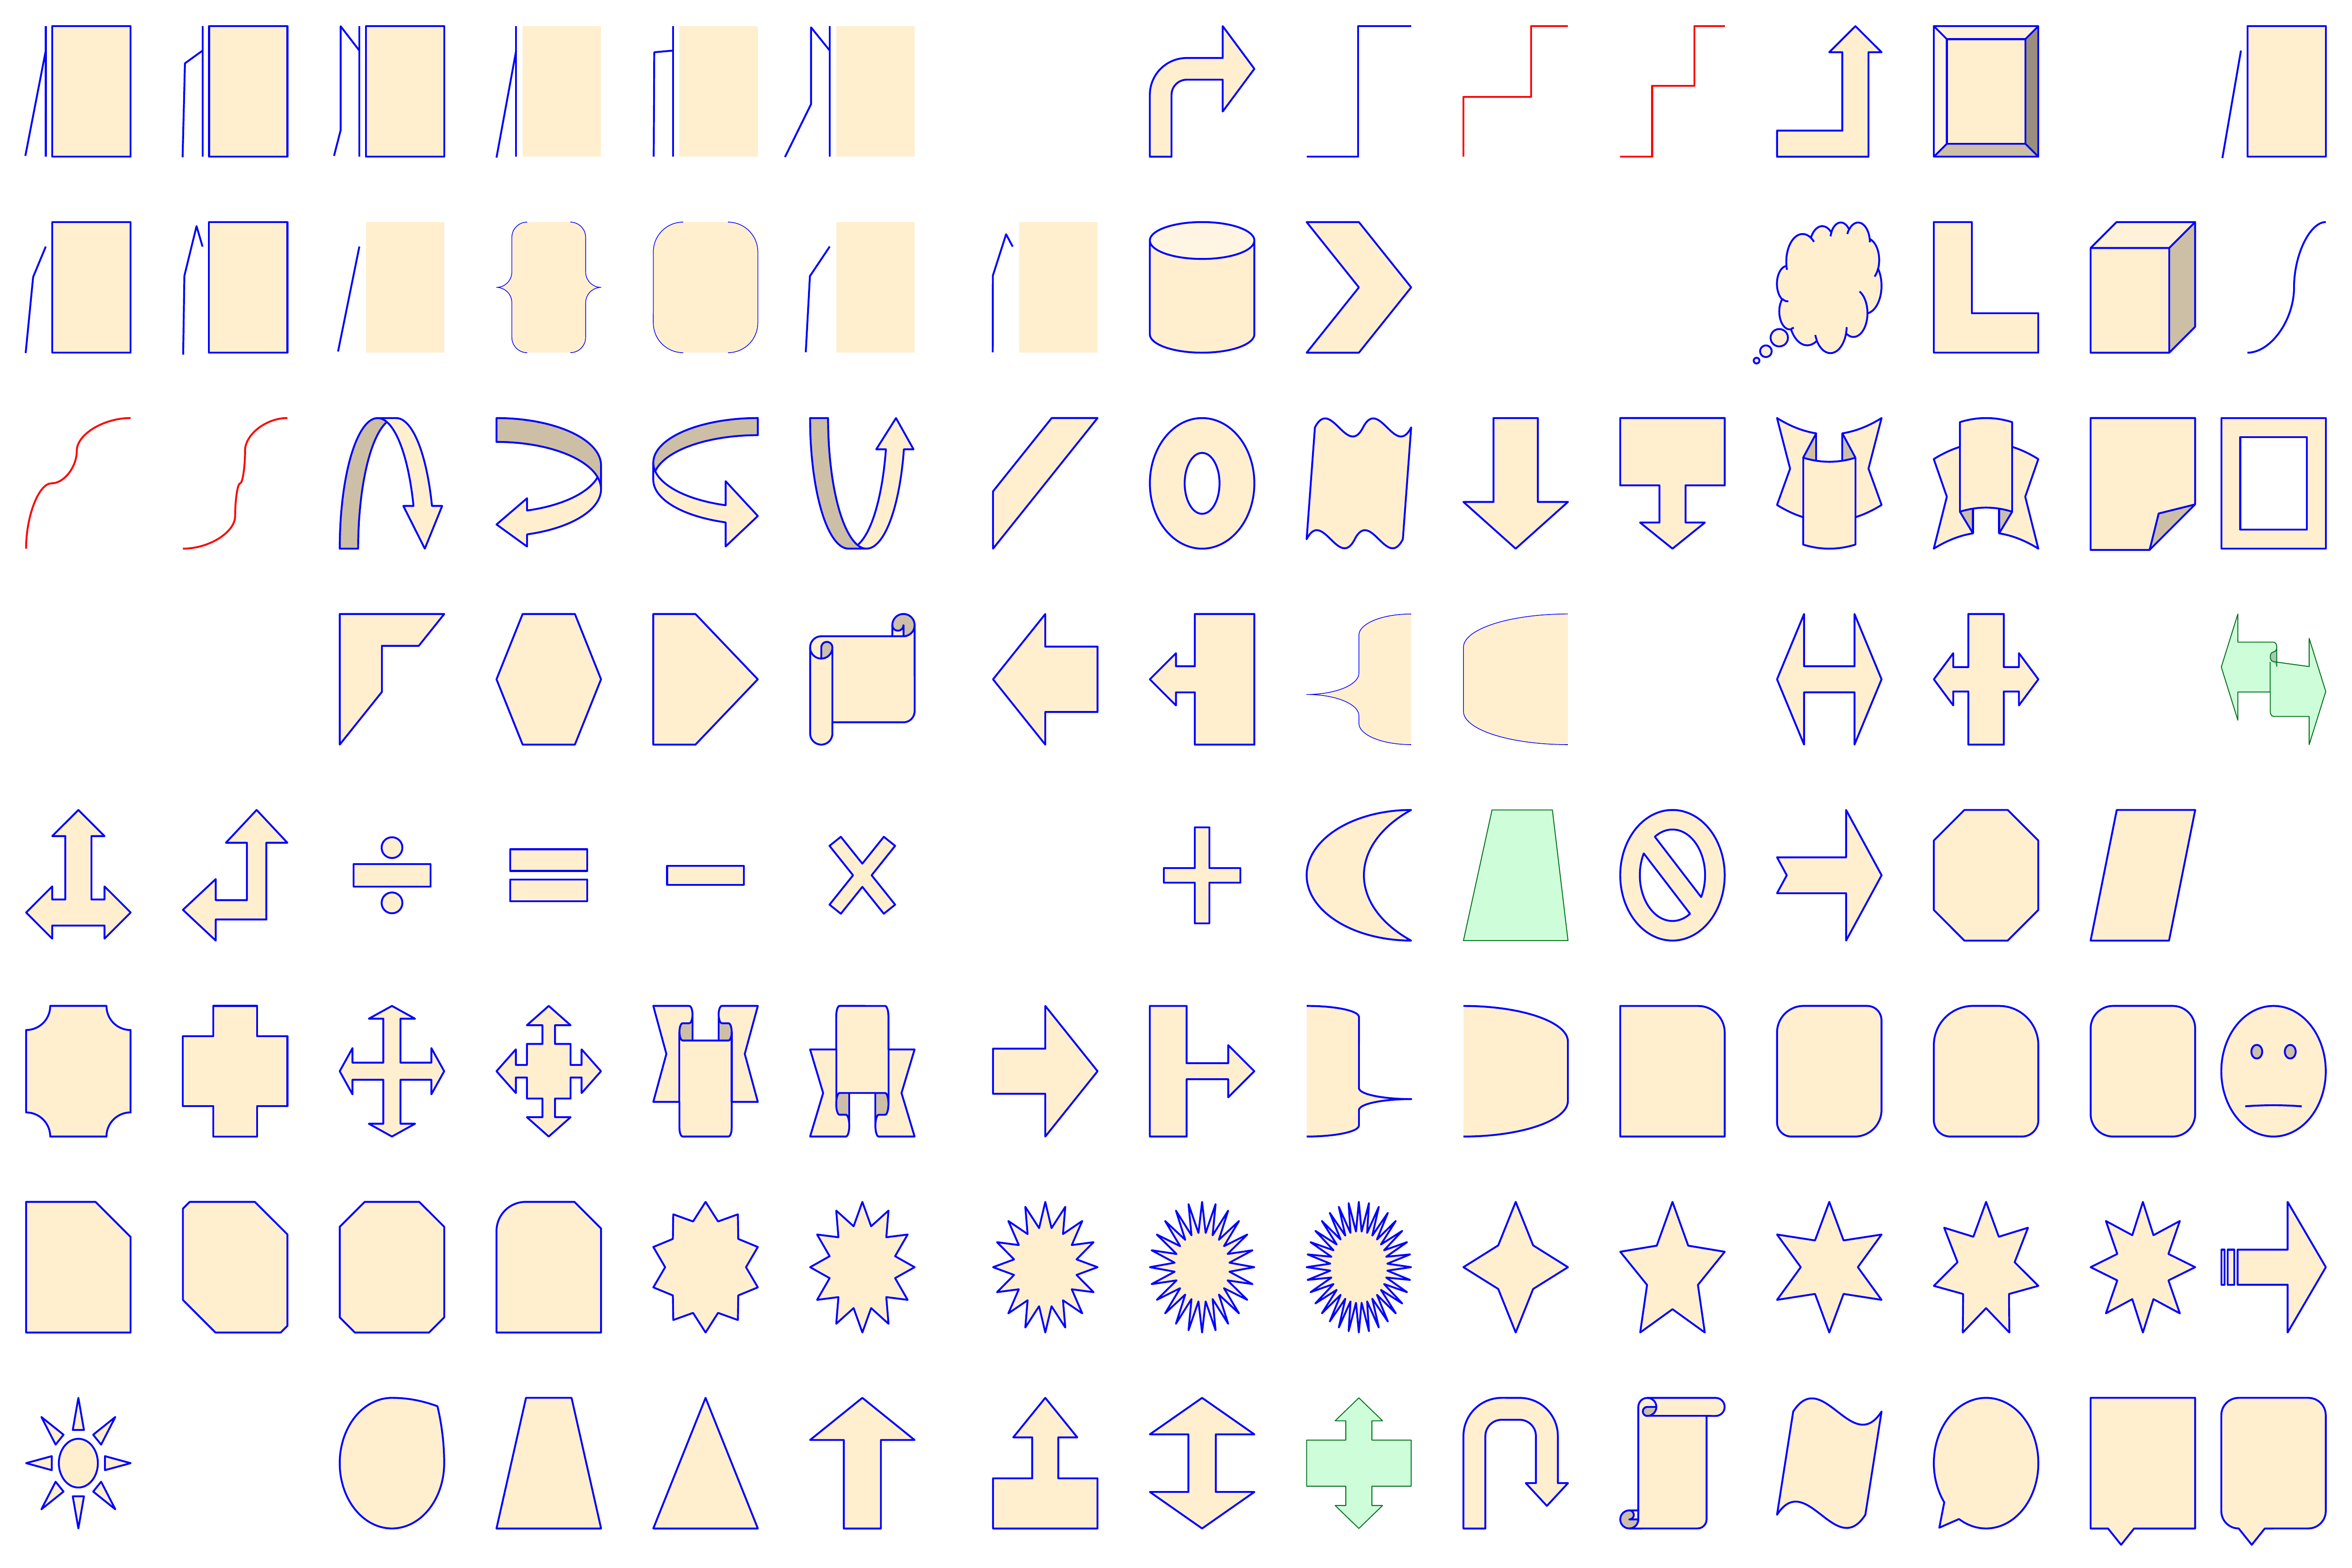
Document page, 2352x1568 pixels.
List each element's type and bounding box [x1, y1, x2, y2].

text_box [2247, 25, 2327, 158]
text_box [1776, 809, 1882, 942]
text_box [353, 863, 431, 888]
text_box [40, 1416, 65, 1446]
text_box [182, 809, 289, 942]
text_box [339, 1201, 445, 1334]
text_box [1462, 1397, 1569, 1530]
text_box [2220, 1397, 2327, 1546]
text_box [339, 1005, 445, 1138]
text_box [836, 222, 915, 353]
text_box [339, 613, 445, 746]
text_box [1933, 25, 2039, 158]
text_box [339, 1397, 445, 1530]
text_box [2220, 1005, 2327, 1138]
text_box [366, 222, 444, 353]
text_box [381, 836, 404, 859]
text_box [337, 246, 361, 352]
text_box [1305, 809, 1412, 942]
text_box [1463, 1005, 1568, 1137]
text_box [182, 225, 204, 355]
text_box [1752, 357, 1761, 365]
text_box [92, 1480, 116, 1510]
text_box [208, 25, 289, 158]
text_box [1163, 826, 1241, 924]
text_box [496, 222, 601, 353]
text_box [992, 1397, 1099, 1530]
text_box [333, 25, 360, 157]
text_box [2090, 809, 2196, 942]
text_box [495, 1201, 602, 1334]
text_box [181, 26, 204, 158]
text_box [836, 26, 915, 157]
text_box [1770, 221, 1882, 354]
text_box [992, 417, 1099, 550]
text_box [2247, 222, 2326, 353]
text_box [1149, 1201, 1255, 1334]
text_box [1463, 417, 1569, 550]
text_box [1932, 1397, 2040, 1530]
text_box [1305, 417, 1413, 550]
text_box [679, 26, 758, 157]
text_box [183, 418, 288, 549]
text_box [1149, 25, 1255, 158]
text_box [496, 1005, 602, 1138]
text_box [1149, 1005, 1255, 1138]
text_box [809, 1005, 916, 1138]
text_box [1776, 1397, 1882, 1529]
text_box [992, 613, 1099, 746]
text_box [992, 1201, 1099, 1334]
text_box [495, 417, 602, 548]
text_box [1776, 417, 1882, 550]
text_box [809, 417, 915, 550]
text_box [58, 1437, 99, 1489]
text_box [1462, 1201, 1569, 1334]
text_box [51, 25, 131, 158]
text_box [1932, 1005, 2040, 1138]
text_box [1619, 1005, 1726, 1138]
text_box [495, 1397, 602, 1530]
text_box [1305, 221, 1412, 354]
text_box [784, 26, 831, 158]
text_box [1149, 417, 1255, 550]
text_box [1759, 344, 1773, 358]
text_box [25, 1455, 53, 1471]
text_box [1305, 1201, 1412, 1334]
text_box [495, 26, 517, 158]
text_box [1932, 417, 2040, 550]
text_box [182, 1005, 289, 1138]
text_box [992, 233, 1014, 353]
text_box [1149, 1397, 1255, 1530]
text_box [1306, 1005, 1412, 1137]
text_box [992, 1005, 1098, 1138]
text_box [2090, 221, 2196, 354]
text_box [2090, 417, 2196, 551]
text_box [652, 613, 759, 746]
text_box [24, 26, 47, 157]
text_box [1776, 1201, 1882, 1334]
text_box [72, 1397, 85, 1431]
text_box [25, 1201, 132, 1334]
text_box [2221, 614, 2326, 745]
text_box [1776, 613, 1882, 746]
text_box [2227, 1249, 2235, 1286]
text_box [339, 417, 443, 550]
text_box [25, 809, 132, 940]
text_box [1933, 221, 2039, 354]
text_box [1306, 613, 1411, 745]
text_box [40, 1480, 65, 1510]
text_box [24, 246, 47, 354]
text_box [809, 613, 916, 746]
text_box [208, 221, 289, 354]
text_box [1619, 809, 1726, 942]
text_box [1933, 613, 2039, 746]
text_box [652, 1397, 759, 1530]
text_box [1932, 1201, 2040, 1334]
text_box [1619, 1397, 1726, 1530]
text_box [2221, 417, 2327, 550]
text_box [51, 221, 131, 354]
text_box [523, 26, 601, 157]
text_box [2221, 1249, 2225, 1286]
text_box [1463, 613, 1568, 745]
text_box [653, 222, 758, 353]
text_box [381, 892, 404, 915]
text_box [26, 418, 131, 549]
text_box [2090, 1397, 2196, 1546]
text_box [2221, 50, 2242, 158]
text_box [653, 26, 674, 157]
text_box [2237, 1201, 2327, 1334]
text_box [1463, 810, 1568, 941]
text_box [1619, 417, 1726, 550]
text_box [652, 1201, 759, 1334]
text_box [809, 1201, 916, 1334]
text_box [72, 1495, 85, 1530]
text_box [182, 1201, 289, 1334]
text_box [1932, 809, 2040, 942]
text_box [2090, 1201, 2196, 1334]
text_box [666, 865, 745, 886]
text_box [1019, 222, 1097, 353]
text_box [104, 1455, 132, 1471]
text_box [809, 1397, 916, 1530]
text_box [1149, 613, 1255, 746]
text_box [496, 613, 602, 746]
text_box [805, 246, 831, 353]
text_box [509, 848, 588, 872]
text_box [652, 417, 759, 548]
text_box [2090, 1005, 2196, 1138]
text_box [25, 1005, 132, 1138]
text_box [1306, 1398, 1411, 1529]
text_box [365, 25, 445, 158]
text_box [828, 836, 896, 915]
text_box [1776, 25, 1882, 158]
text_box [92, 1416, 116, 1446]
text_box [509, 879, 588, 902]
text_box [1776, 1005, 1882, 1138]
text_box [652, 1005, 759, 1138]
text_box [1149, 221, 1255, 354]
text_box [1619, 1201, 1726, 1334]
